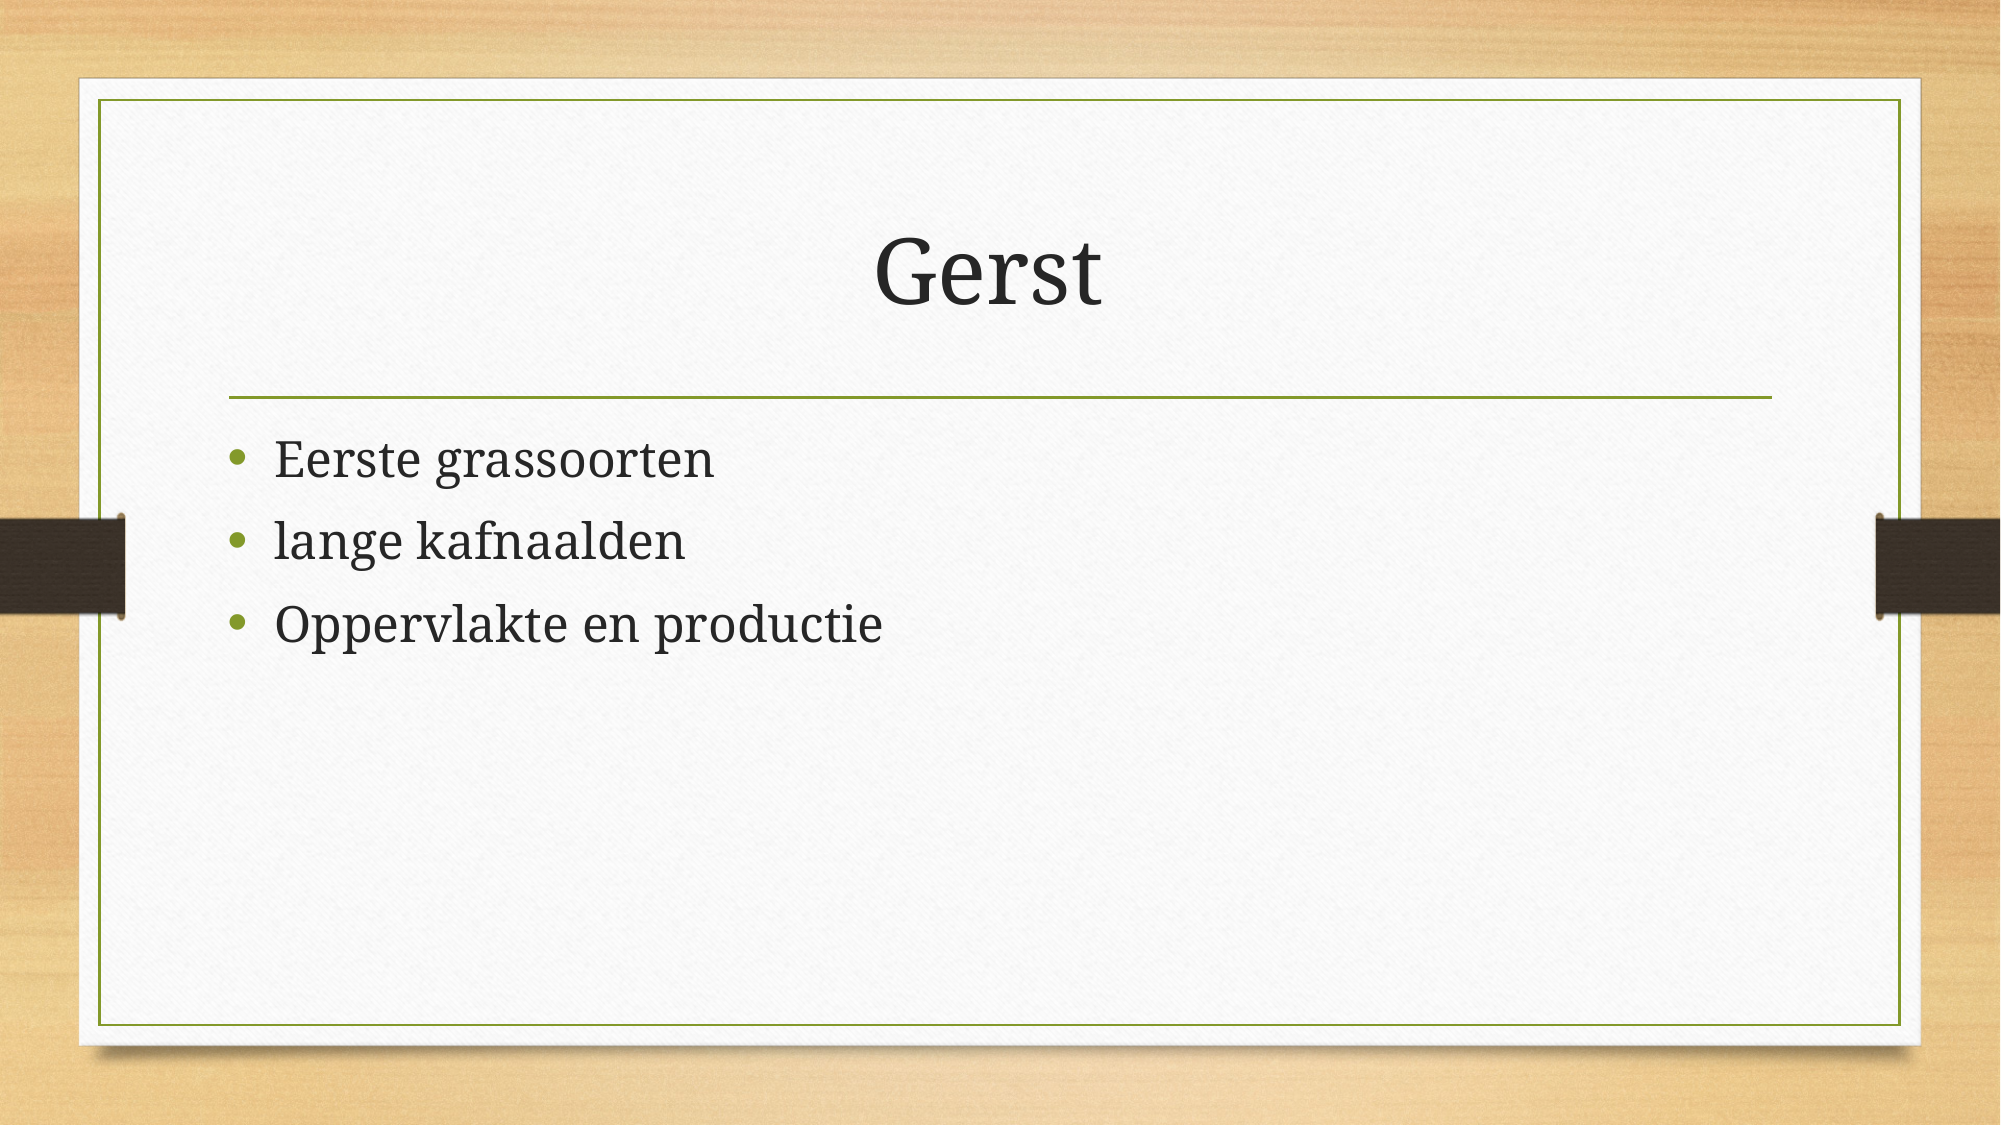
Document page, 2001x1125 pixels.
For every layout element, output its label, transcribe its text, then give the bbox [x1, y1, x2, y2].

picture [0, 0, 2001, 1125]
list Eerste grassoorten lange kafnaalden Oppervlakte en productie [212, 419, 1788, 964]
title Gerst [212, 161, 1788, 375]
